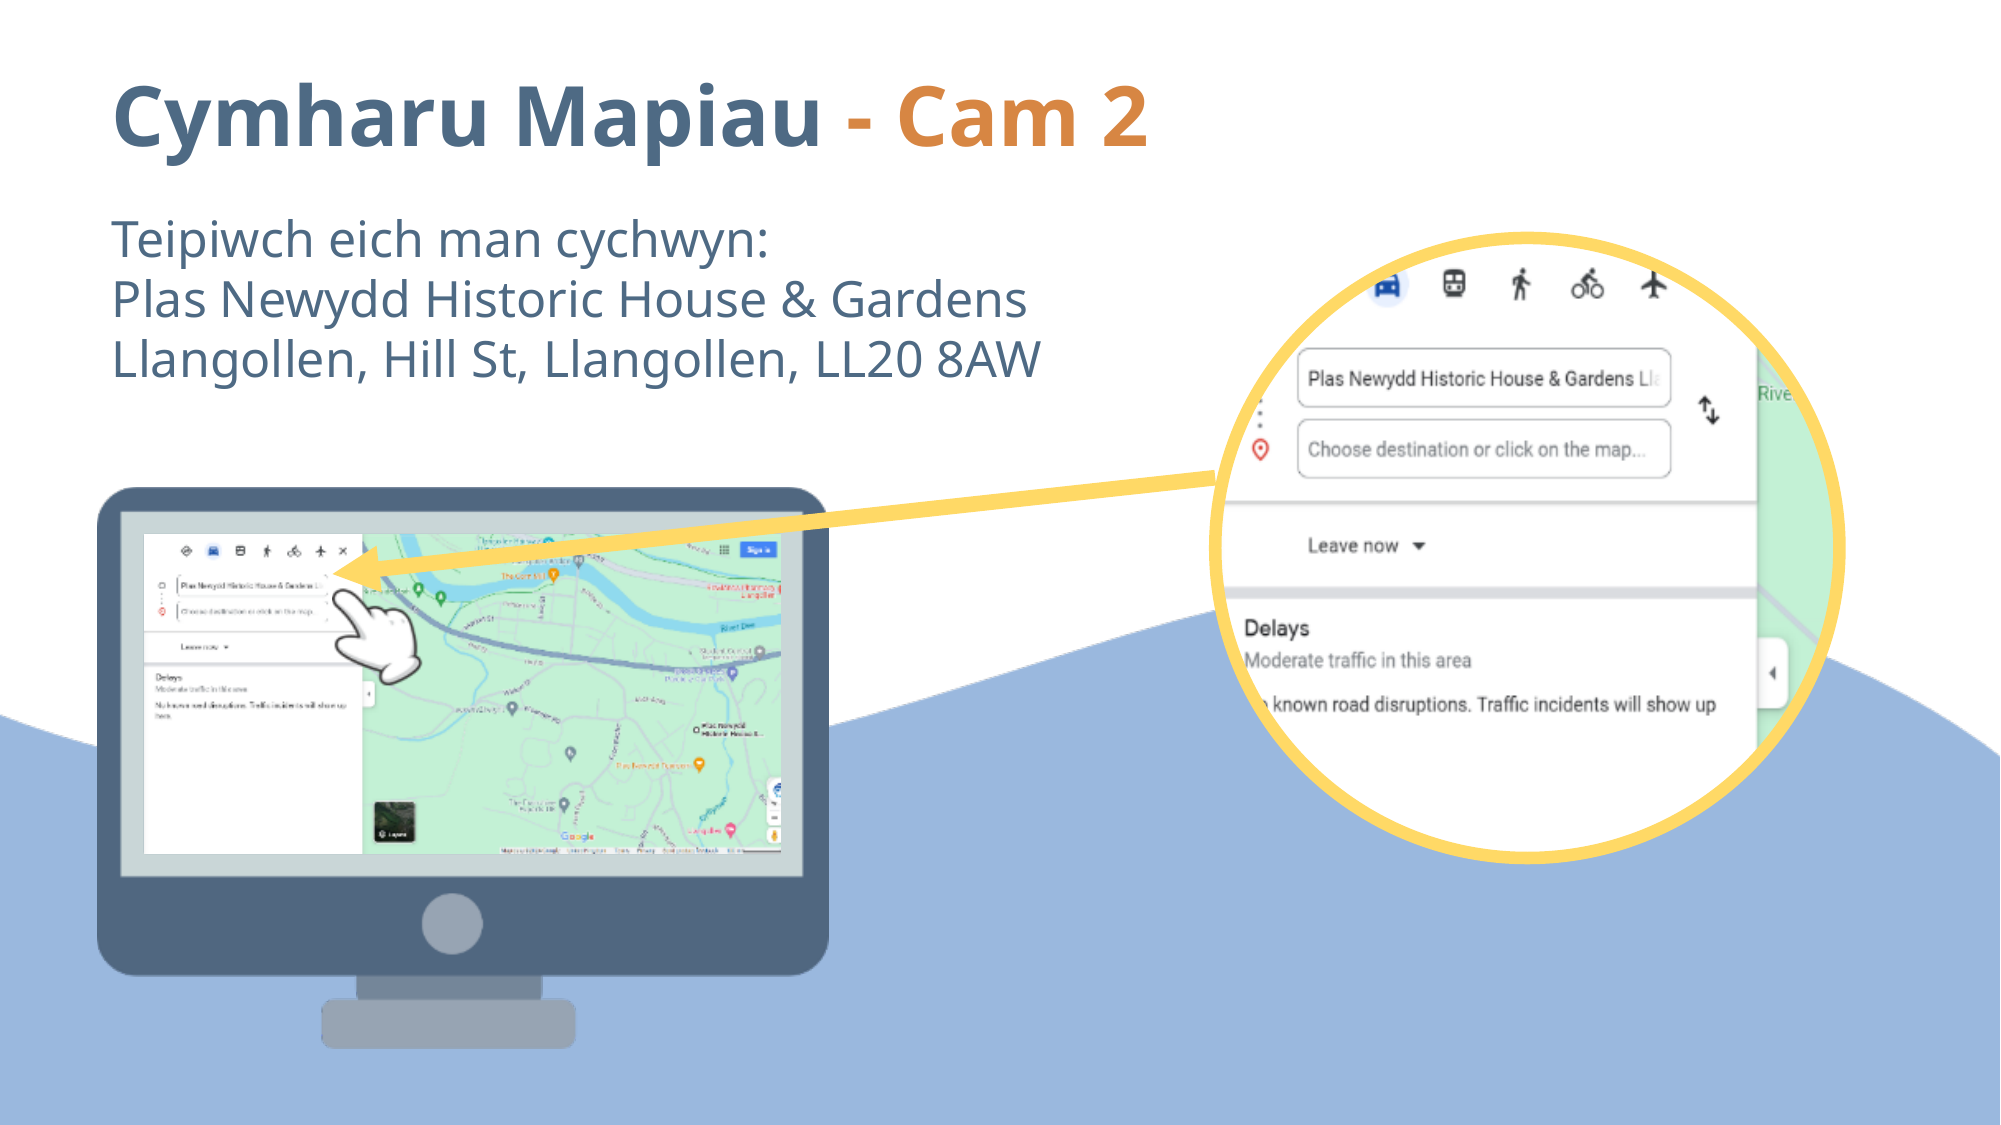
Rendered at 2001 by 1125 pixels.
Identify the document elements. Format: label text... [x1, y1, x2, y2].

text_box Teipiwch eich man cychwyn: Plas Newydd Historic House & Gardens Llangollen, Hill St, Llangollen, LL20 8AW [97, 200, 1150, 396]
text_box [332, 237, 1840, 858]
picture [0, 487, 2000, 1125]
text_box Cymharu Mapiau - Cam 2 [97, 56, 1926, 171]
